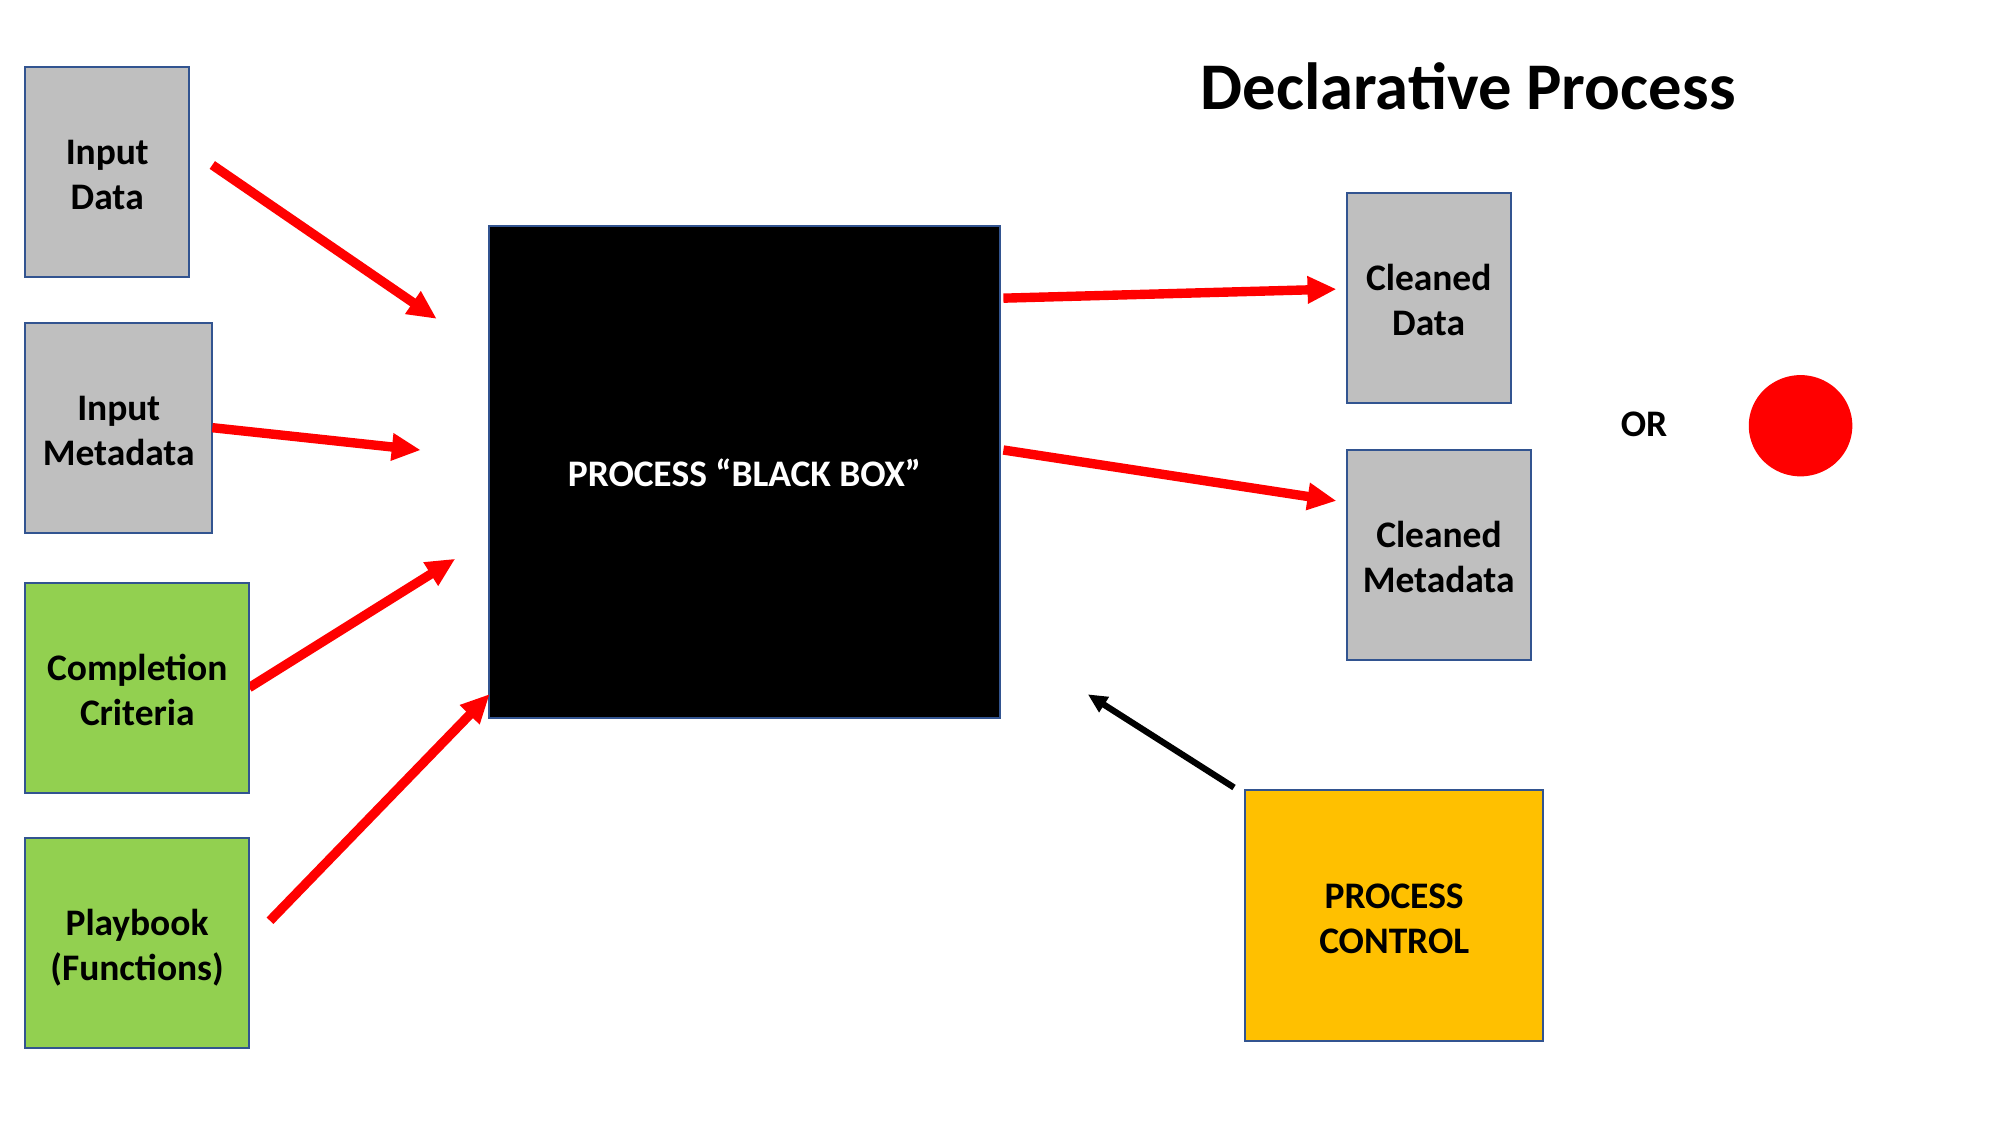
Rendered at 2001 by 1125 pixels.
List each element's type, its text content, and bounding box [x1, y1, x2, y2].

text_box Completion Criteria [24, 582, 250, 794]
text_box Input Metadata [24, 322, 213, 534]
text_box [269, 694, 490, 921]
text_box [1003, 289, 1336, 299]
text_box Declarative Process [1186, 35, 1809, 131]
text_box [212, 427, 420, 450]
text_box Cleaned Data [1346, 192, 1512, 404]
text_box OR [1606, 391, 1683, 452]
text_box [1003, 449, 1336, 501]
text_box PROCESS “BLACK BOX” [488, 225, 1001, 719]
text_box [1748, 375, 1853, 477]
text_box Cleaned Metadata [1346, 449, 1532, 661]
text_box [212, 164, 437, 319]
text_box Input Data [24, 66, 190, 278]
text_box PROCESS CONTROL [1244, 789, 1544, 1042]
text_box Playbook (Functions) [24, 837, 250, 1049]
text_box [1088, 694, 1234, 788]
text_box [249, 559, 455, 688]
